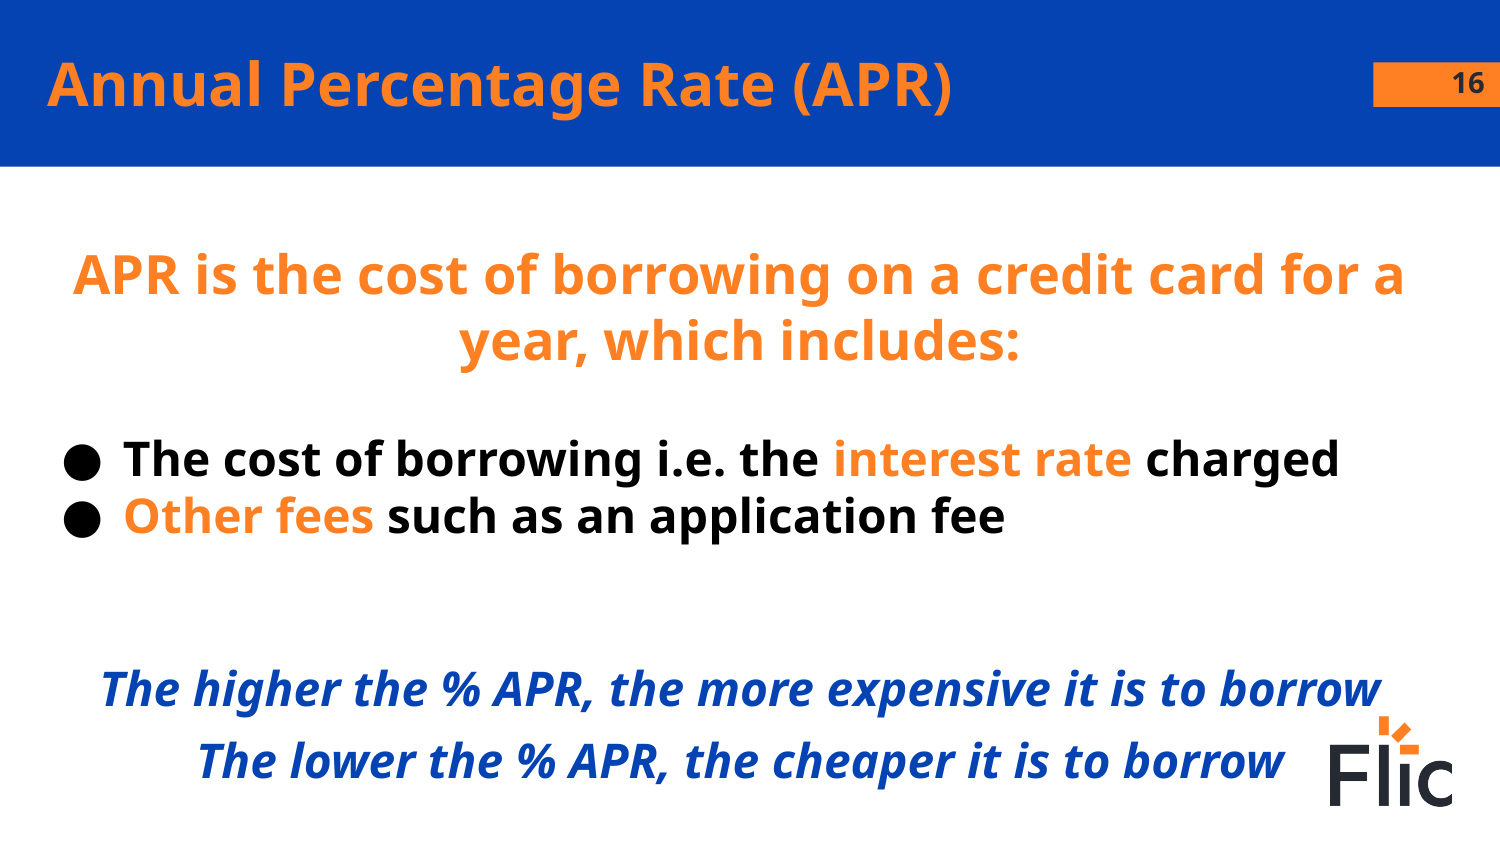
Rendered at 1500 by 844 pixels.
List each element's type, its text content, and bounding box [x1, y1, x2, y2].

text_box Lunch out [1233, 683, 1418, 749]
title Annual Percentage Rate (APR) [32, 39, 1304, 125]
slide_number 16 [1410, 49, 1500, 115]
picture [1330, 716, 1452, 807]
text_box APR is the cost of borrowing on a credit card for a year, which includes: The cost of borrowing i.e. the interest rate charged Other fees such as an application fee The higher the % APR, the more expensive it is to borrow The lower the % APR, the cheaper it is to borrow [32, 225, 1449, 803]
